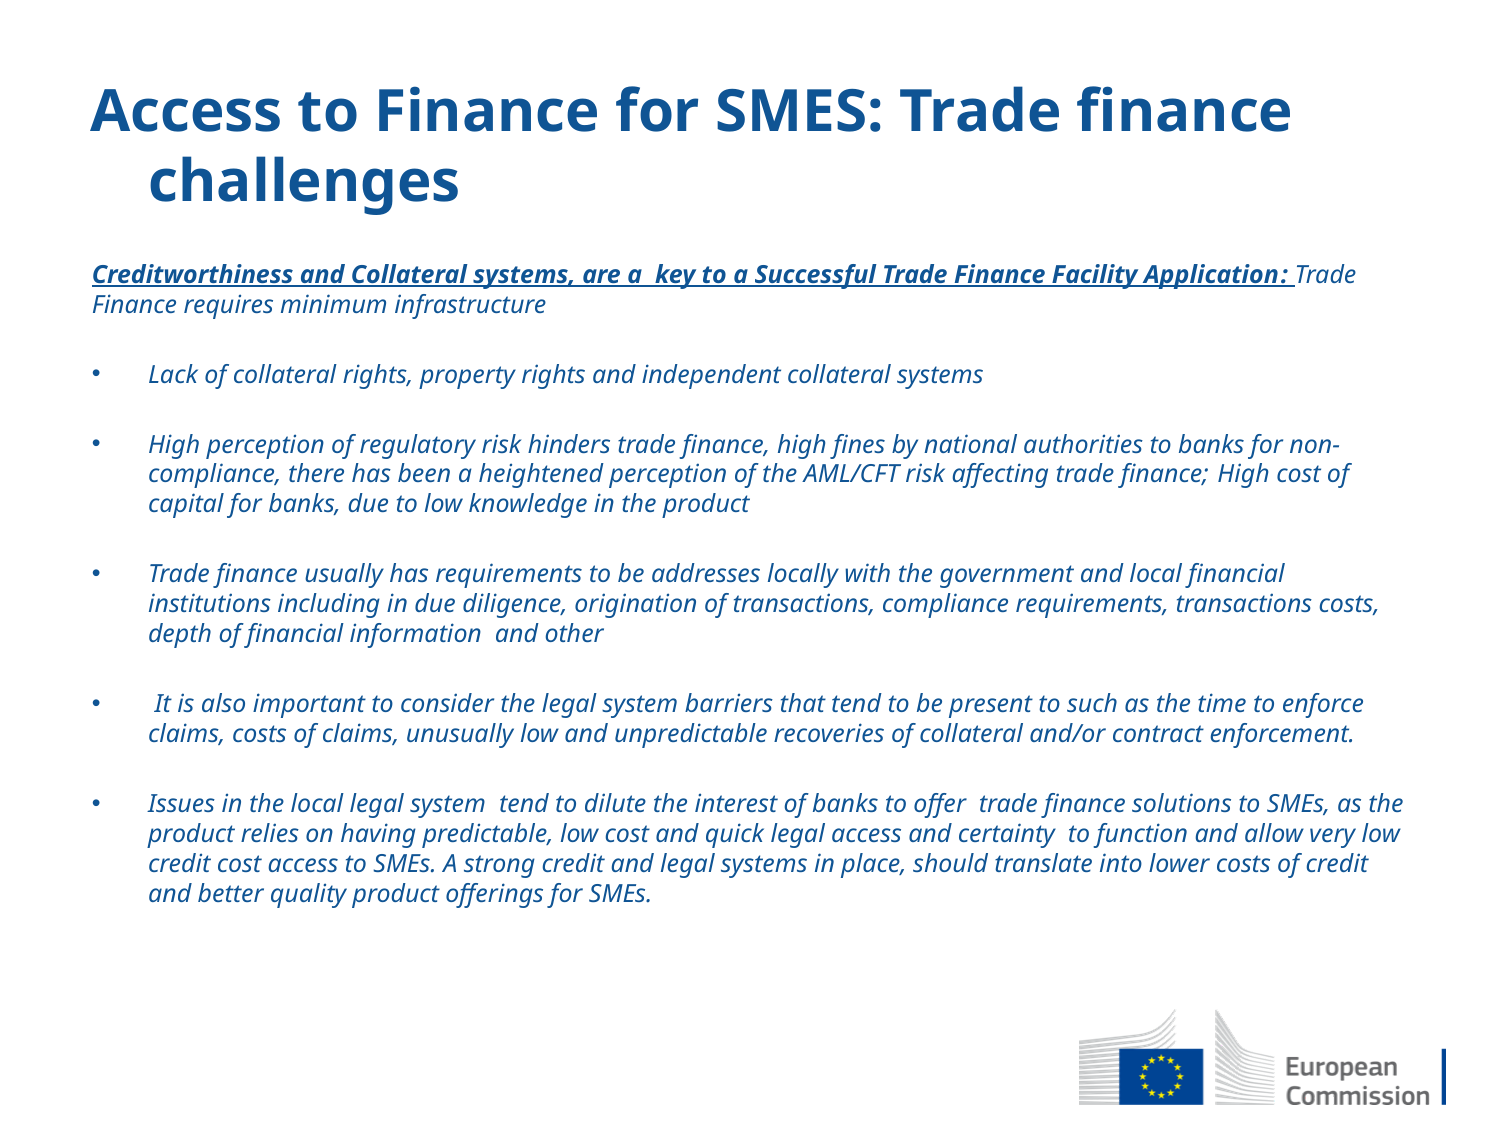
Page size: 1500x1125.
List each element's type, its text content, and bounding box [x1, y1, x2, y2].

picture [1078, 1008, 1447, 1106]
title Access to Finance for SMES: Trade finance challenges [74, 66, 1426, 221]
list Creditworthiness and Collateral systems, are a key to a Successful Trade Finance Facility Application: Trade Finance requires minimum infrastructure Lack of collateral rights, property rights and independent collateral systems High perception of regulatory risk hinders trade finance, high fines by national authorities to banks for non-compliance, there has been a heightened perception of the AML/CFT risk affecting trade finance; High cost of capital for banks, due to low knowledge in the product Trade finance usually has requirements to be addresses locally with the government and local financial institutions including in due diligence, origination of transactions, compliance requirements, transactions costs, depth of financial information and other It is also important to consider the legal system barriers that tend to be present to such as the time to enforce claims, costs of claims, unusually low and unpredictable recoveries of collateral and/or contract enforcement. Issues in the local legal system tend to dilute the interest of banks to offer trade finance solutions to SMEs, as the product relies on having predictable, low cost and quick legal access and certainty to function and allow very low credit cost access to SMEs. A strong credit and legal systems in place, should translate into lower costs of credit and better quality product offerings for SMEs. [76, 250, 1428, 848]
